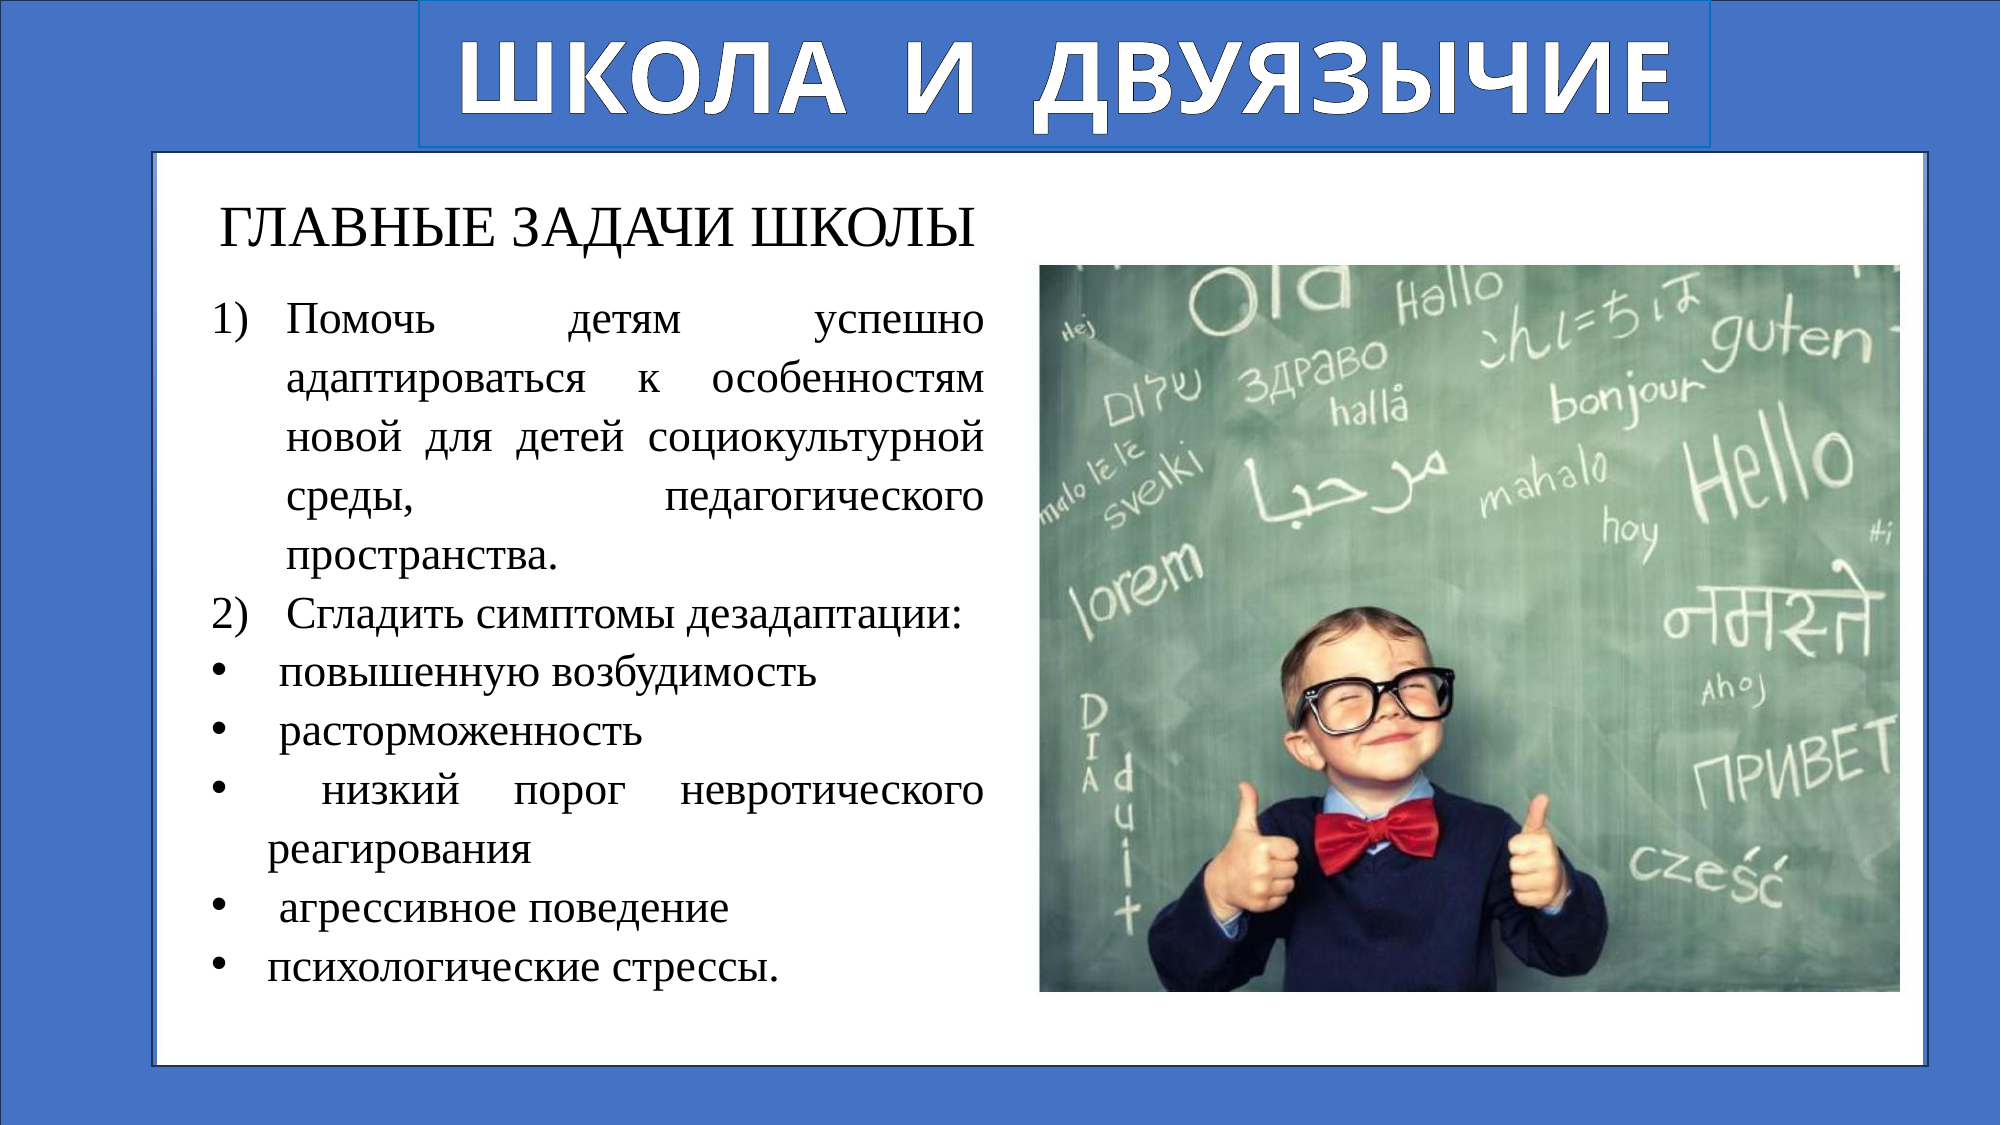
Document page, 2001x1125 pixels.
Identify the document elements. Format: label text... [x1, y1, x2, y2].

text_box [0, 0, 2000, 1125]
text_box ГЛАВНЫЕ ЗАДАЧИ ШКОЛЫ Помочь детям успешно адаптироваться к особенностям новой для детей социокультурной среды, педагогического пространства. Сгладить симптомы дезадаптации: повышенную возбудимость расторможенность низкий порог невротического реагирования агрессивное поведение психологические стрессы. [195, 182, 1001, 1044]
text_box [157, 153, 1923, 1065]
text_box ШКОЛА И ДВУЯЗЫЧИЕ [418, 0, 1711, 148]
